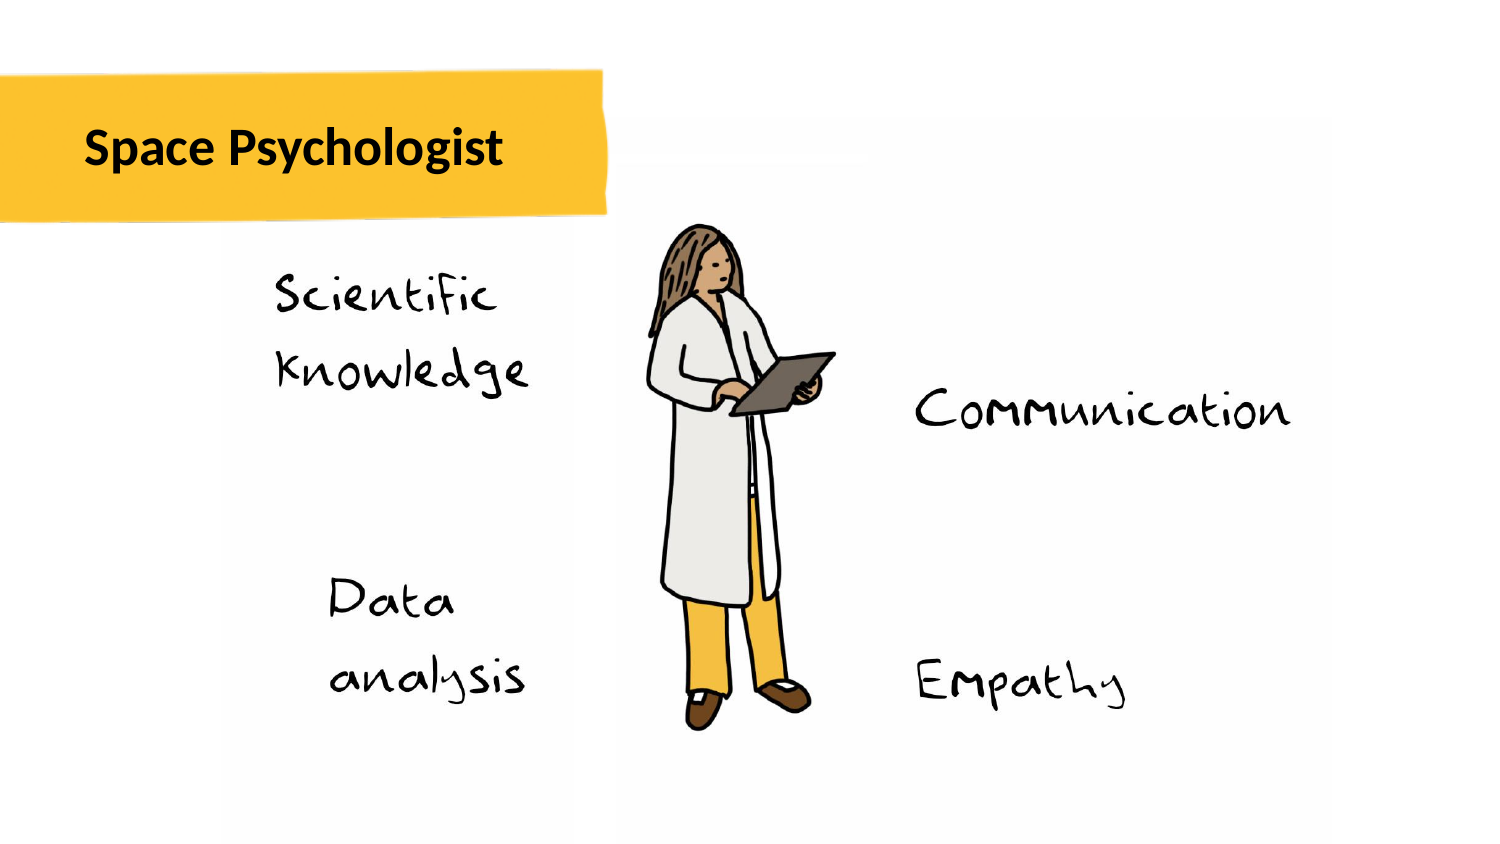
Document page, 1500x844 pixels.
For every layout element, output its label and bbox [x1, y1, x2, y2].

picture [0, 62, 1332, 844]
